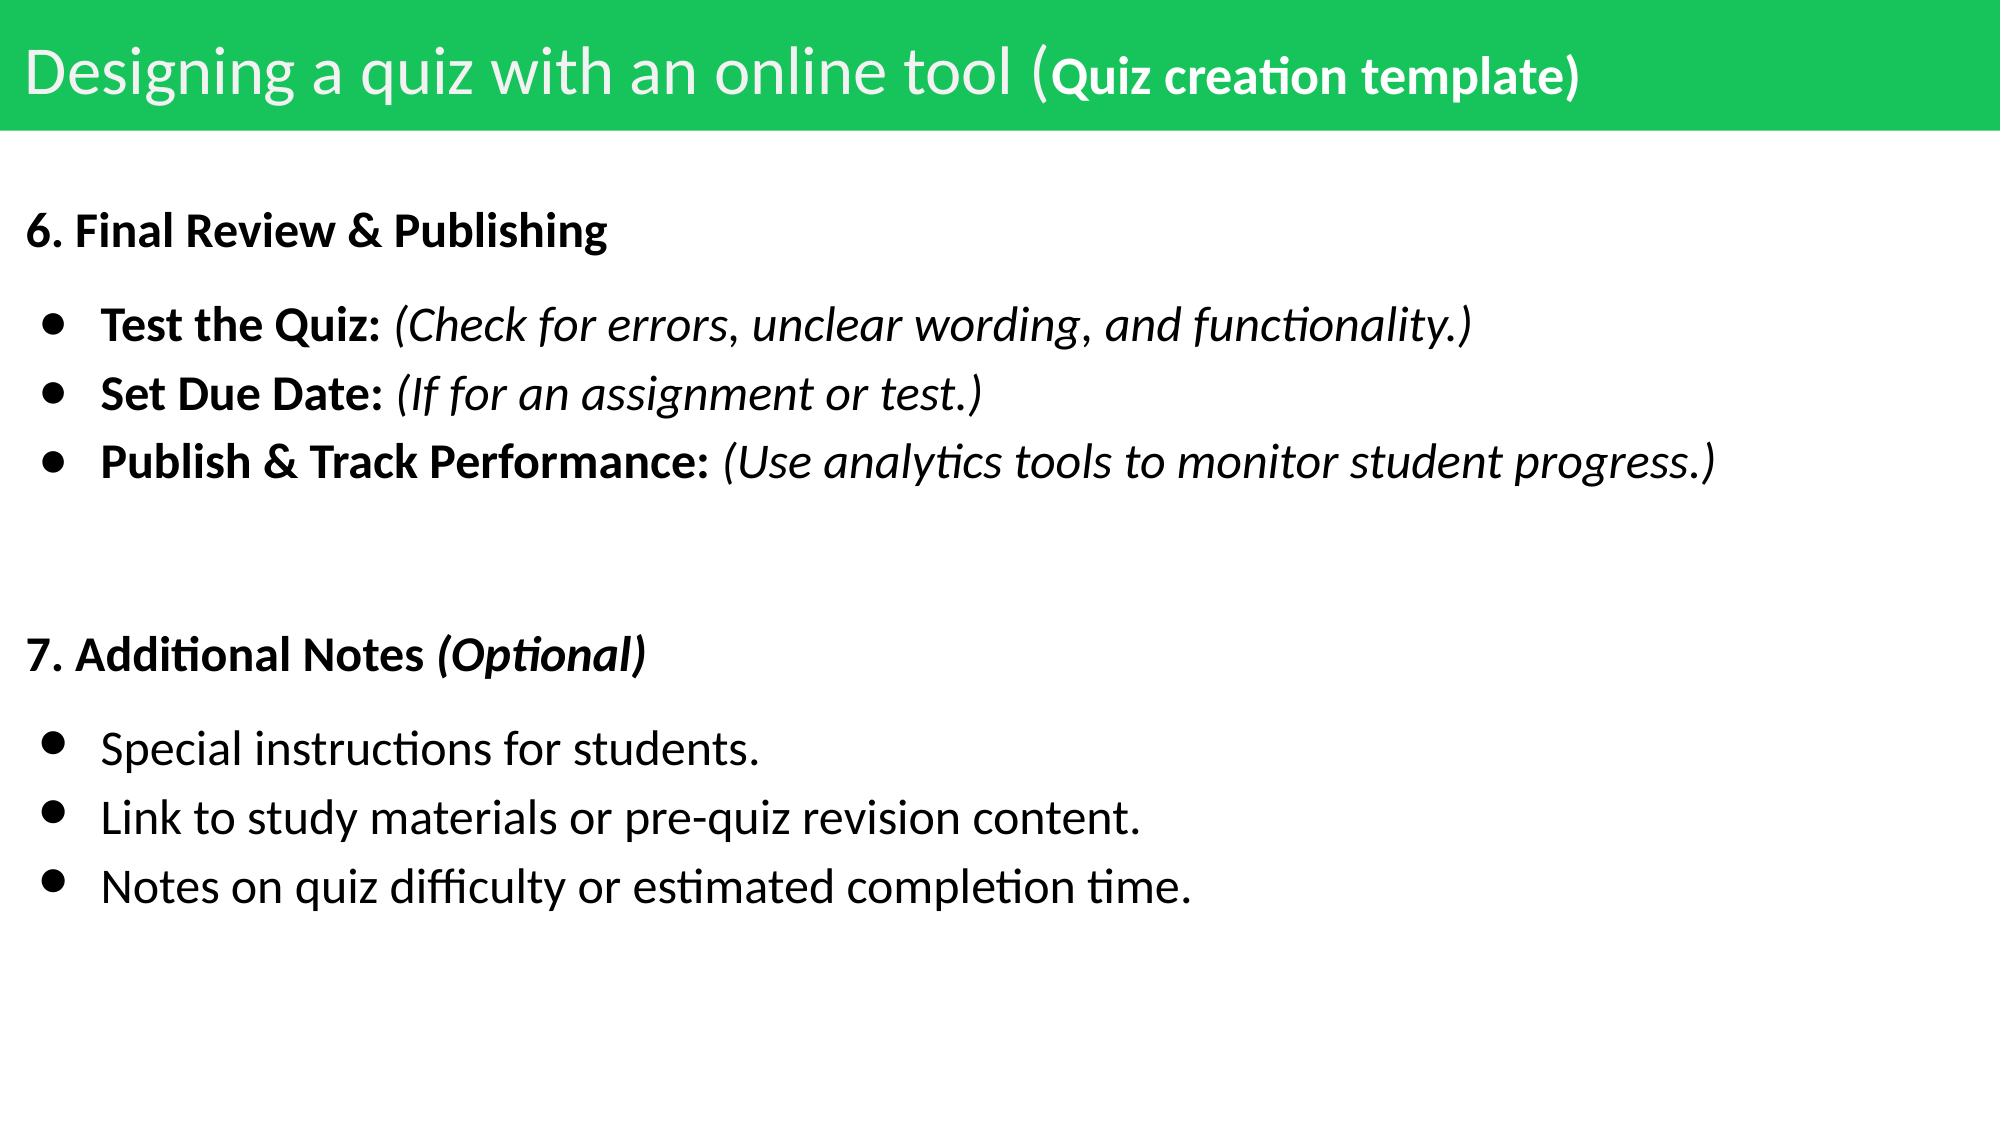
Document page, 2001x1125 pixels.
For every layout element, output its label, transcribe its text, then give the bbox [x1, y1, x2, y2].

text_box 6. Final Review & Publishing Test the Quiz: (Check for errors, unclear wording, and functionality.) Set Due Date: (If for an assignment or test.) Publish & Track Performance: (Use analytics tools to monitor student progress.) 7. Additional Notes (Optional) Special instructions for students. Link to study materials or pre-quiz revision content. Notes on quiz difficulty or estimated completion time. [10, 173, 1880, 997]
title Designing a quiz with an online tool (Quiz creation template) [16, 13, 1976, 131]
